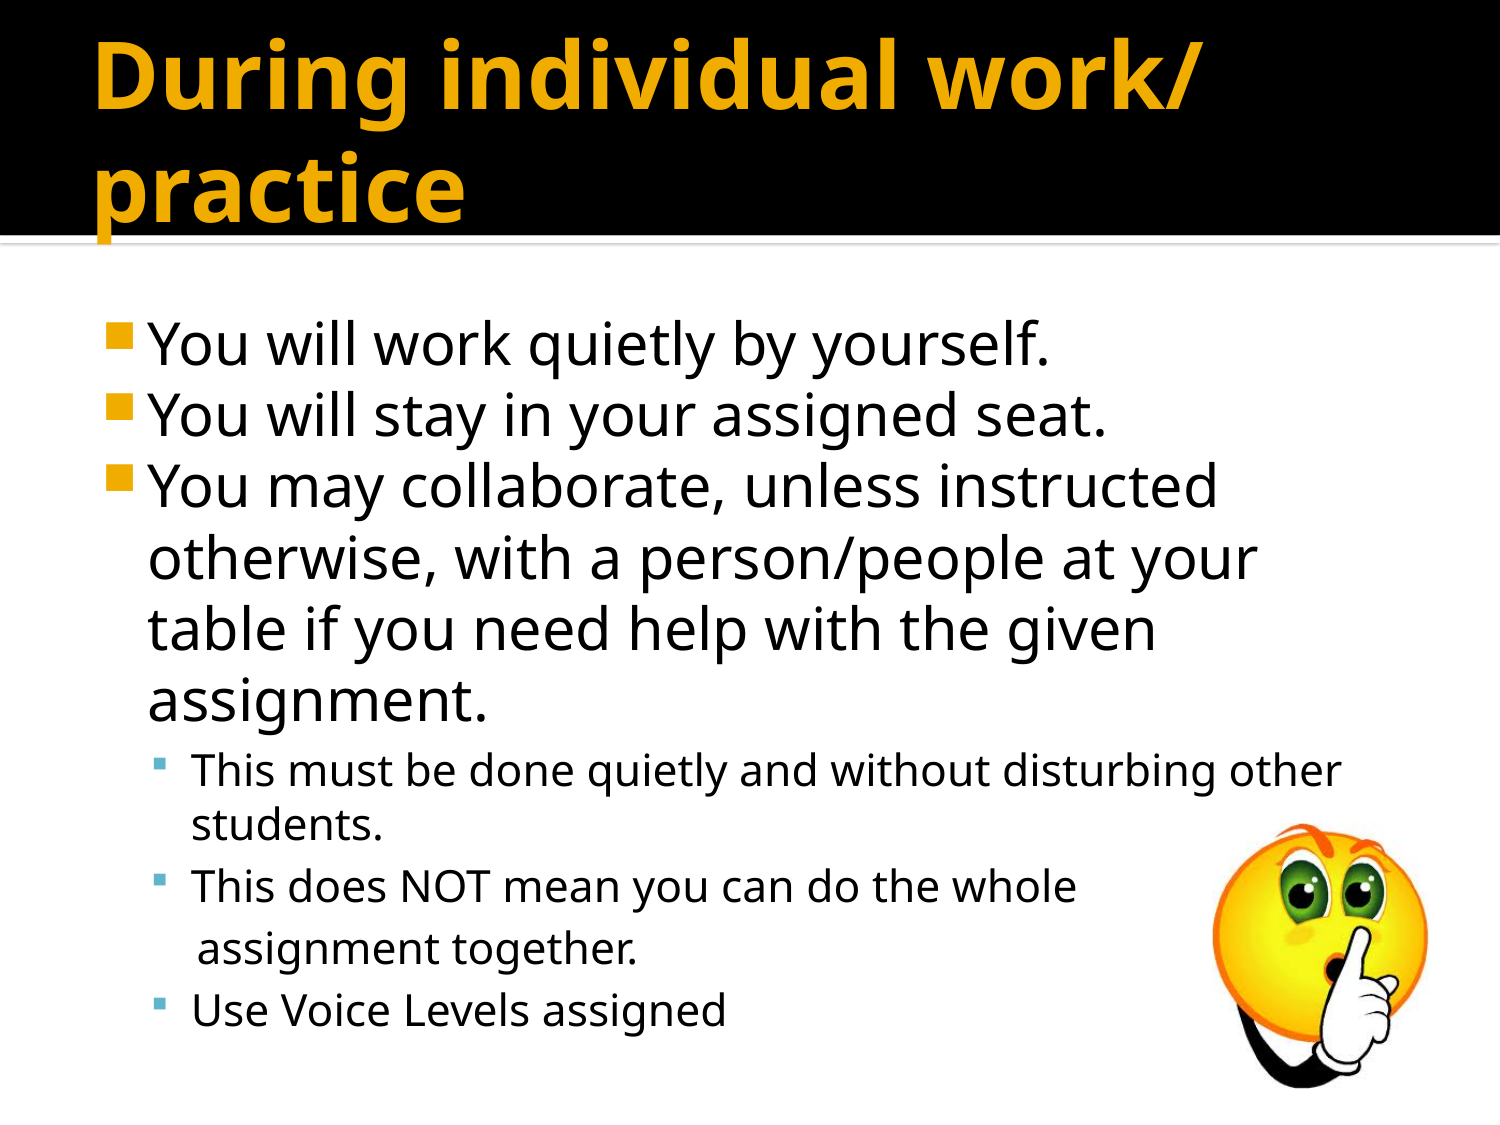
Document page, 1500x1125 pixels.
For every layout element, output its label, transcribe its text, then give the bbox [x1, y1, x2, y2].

list You will work quietly by yourself. You will stay in your assigned seat. You may collaborate, unless instructed otherwise, with a person/people at your table if you need help with the given assignment. This must be done quietly and without disturbing other students. This does NOT mean you can do the whole assignment together. Use Voice Levels assigned [75, 291, 1425, 1050]
title During individual work/ practice [75, 25, 1425, 231]
picture [1212, 823, 1429, 1089]
